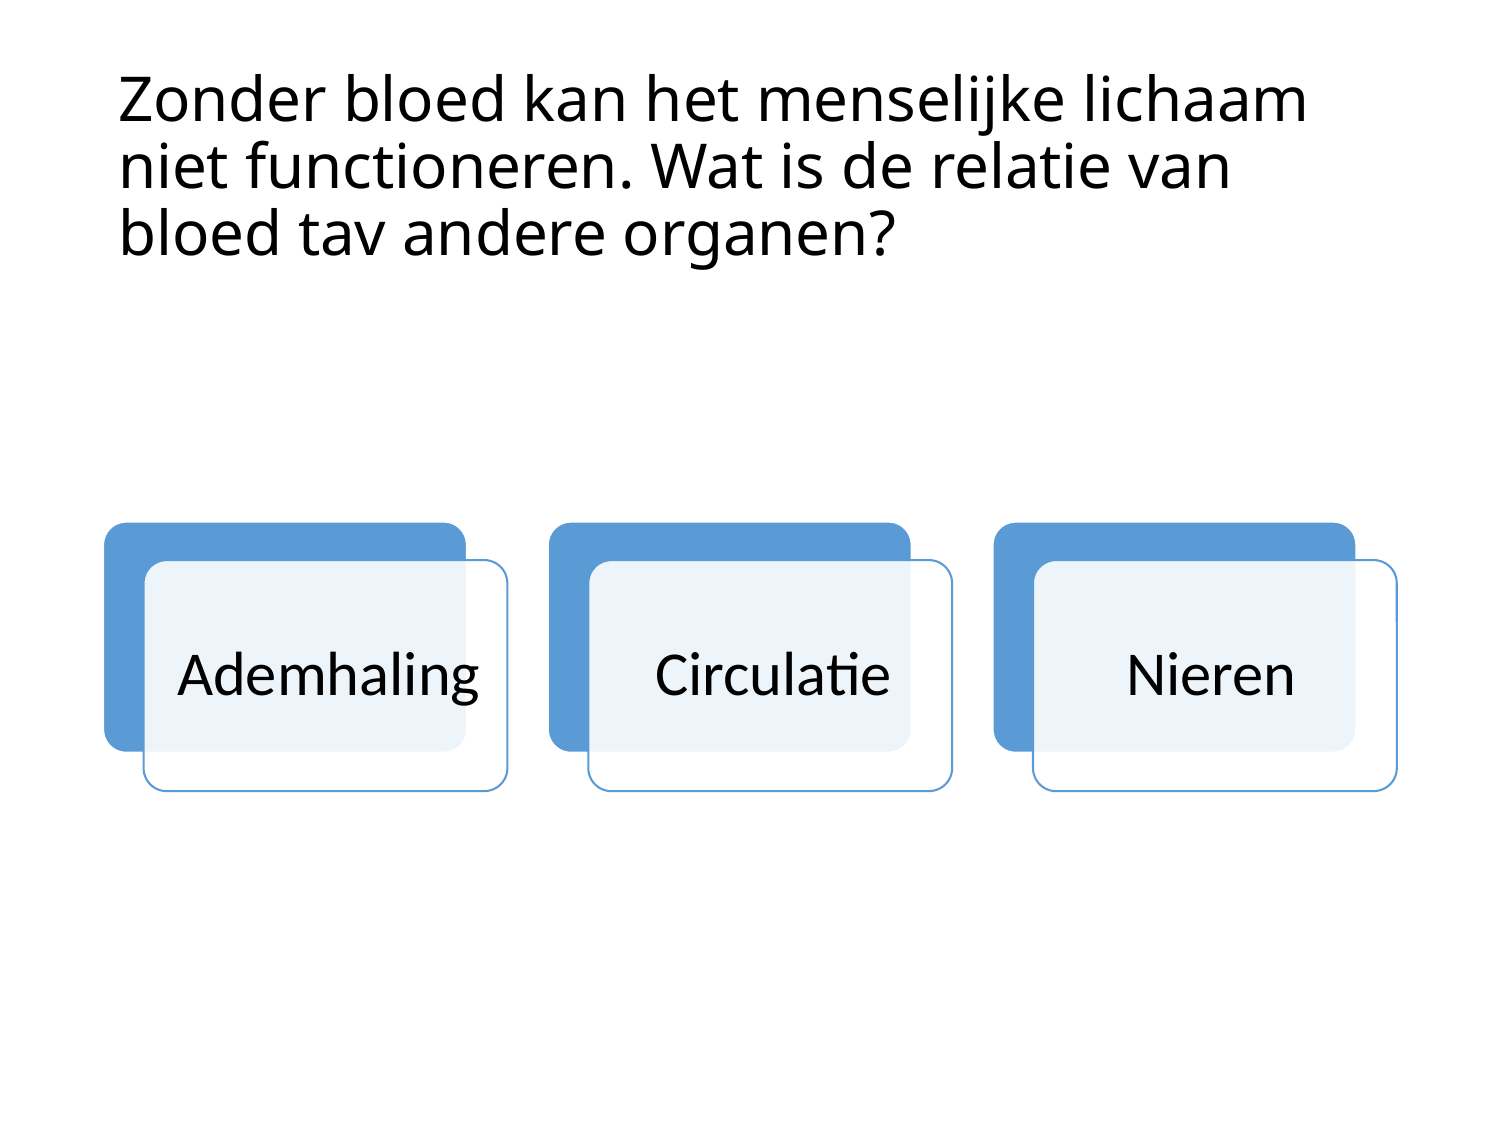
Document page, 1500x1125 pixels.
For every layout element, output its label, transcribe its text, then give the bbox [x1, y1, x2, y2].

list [103, 299, 1397, 1014]
title Zonder bloed kan het menselijke lichaam niet functioneren. Wat is de relatie van bloed tav andere organen? [103, 59, 1397, 278]
